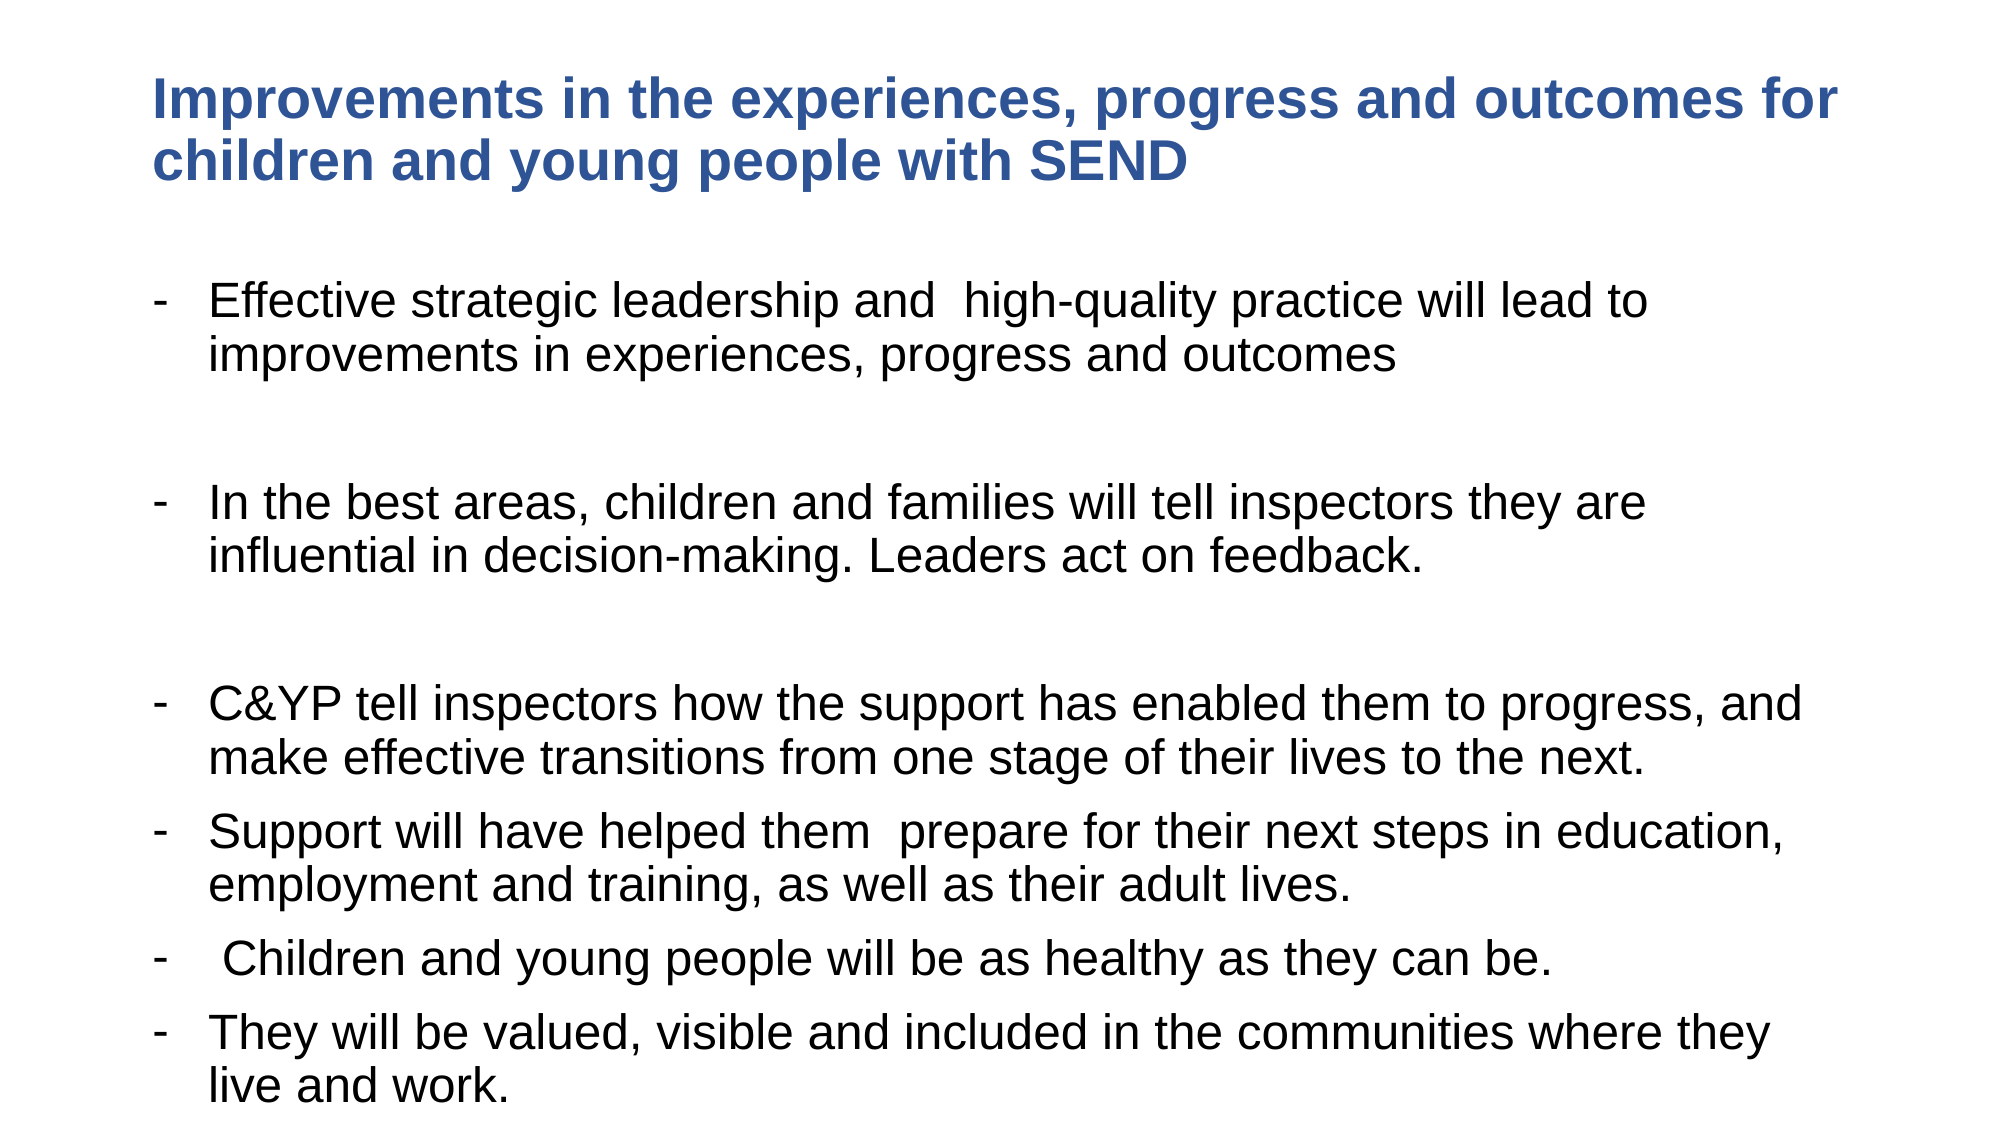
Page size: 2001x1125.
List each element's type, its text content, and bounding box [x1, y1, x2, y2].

title Improvements in the experiences, progress and outcomes for children and young people with SEND [137, 59, 1863, 267]
list Effective strategic leadership and high-quality practice will lead to improvements in experiences, progress and outcomes In the best areas, children and families will tell inspectors they are influential in decision-making. Leaders act on feedback. C&YP tell inspectors how the support has enabled them to progress, and make effective transitions from one stage of their lives to the next. Support will have helped them prepare for their next steps in education, employment and training, as well as their adult lives. Children and young people will be as healthy as they can be. They will be valued, visible and included in the communities where they live and work. [137, 267, 1863, 1125]
